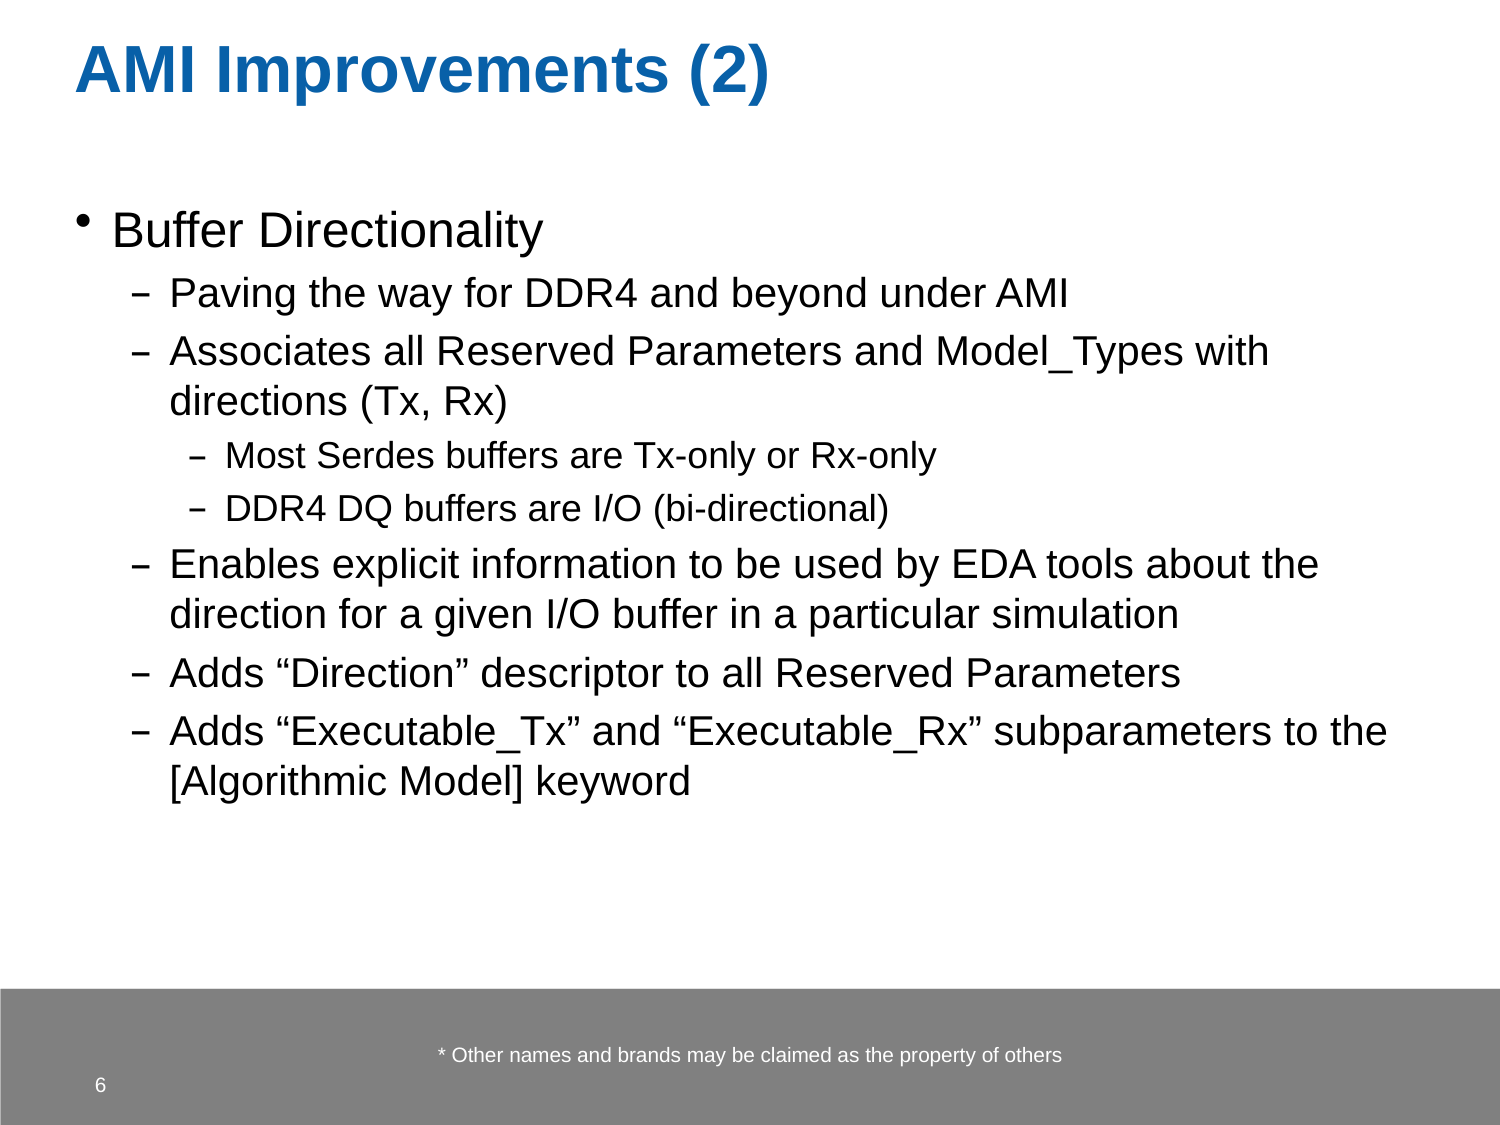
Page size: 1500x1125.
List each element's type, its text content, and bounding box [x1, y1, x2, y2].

list Buffer Directionality Paving the way for DDR4 and beyond under AMI Associates all Reserved Parameters and Model_Types with directions (Tx, Rx) Most Serdes buffers are Tx-only or Rx-only DDR4 DQ buffers are I/O (bi-directional) Enables explicit information to be used by EDA tools about the direction for a given I/O buffer in a particular simulation Adds “Direction” descriptor to all Reserved Parameters Adds “Executable_Tx” and “Executable_Rx” subparameters to the [Algorithmic Model] keyword [74, 196, 1427, 992]
title AMI Improvements (2) [74, 25, 1427, 173]
